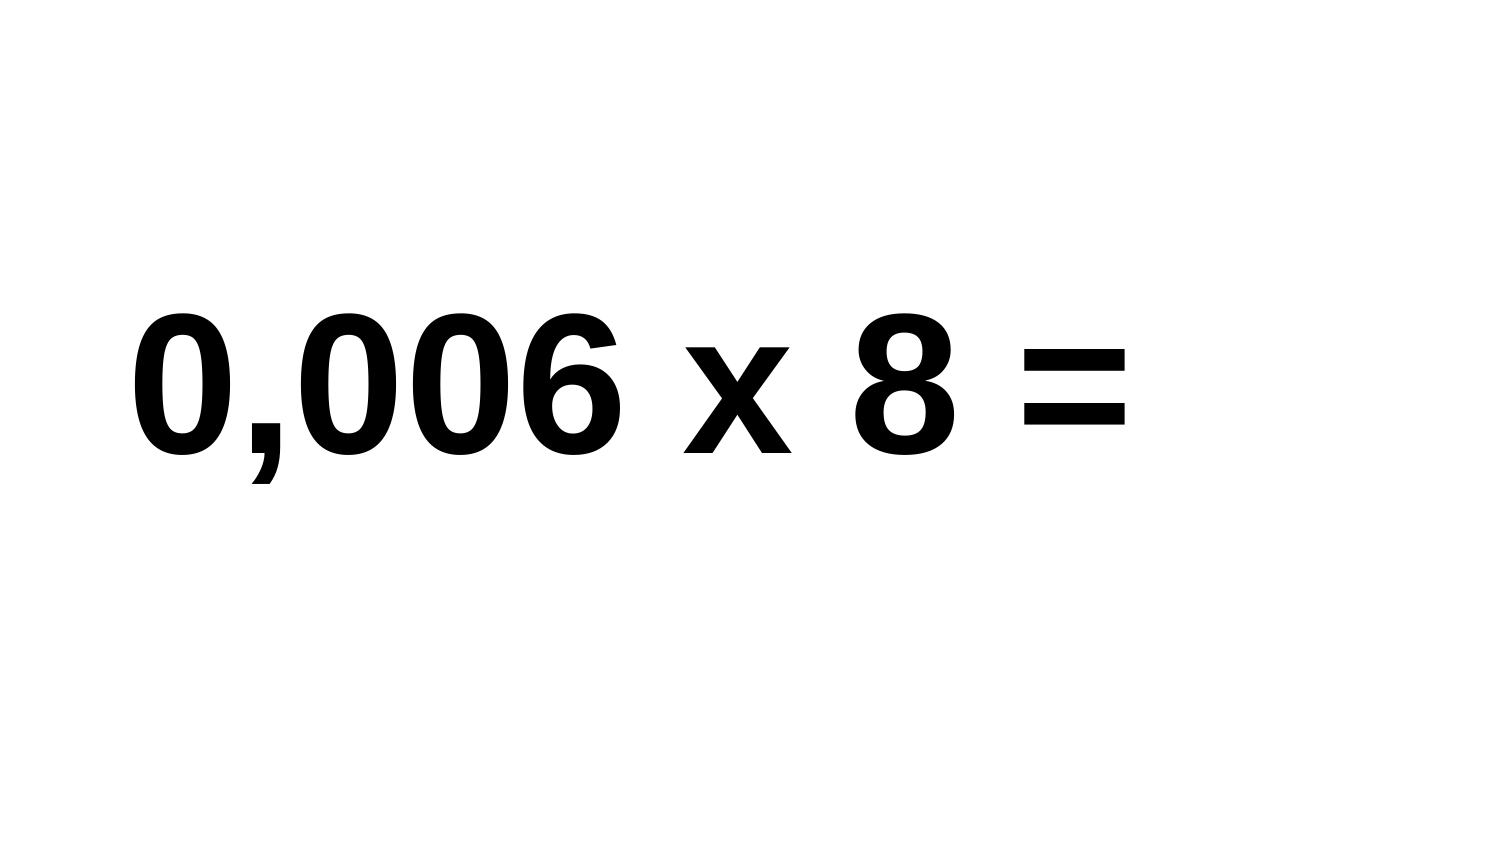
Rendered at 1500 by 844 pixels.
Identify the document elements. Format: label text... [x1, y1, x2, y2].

text_box 0,006 x 8 = [112, 318, 1388, 509]
